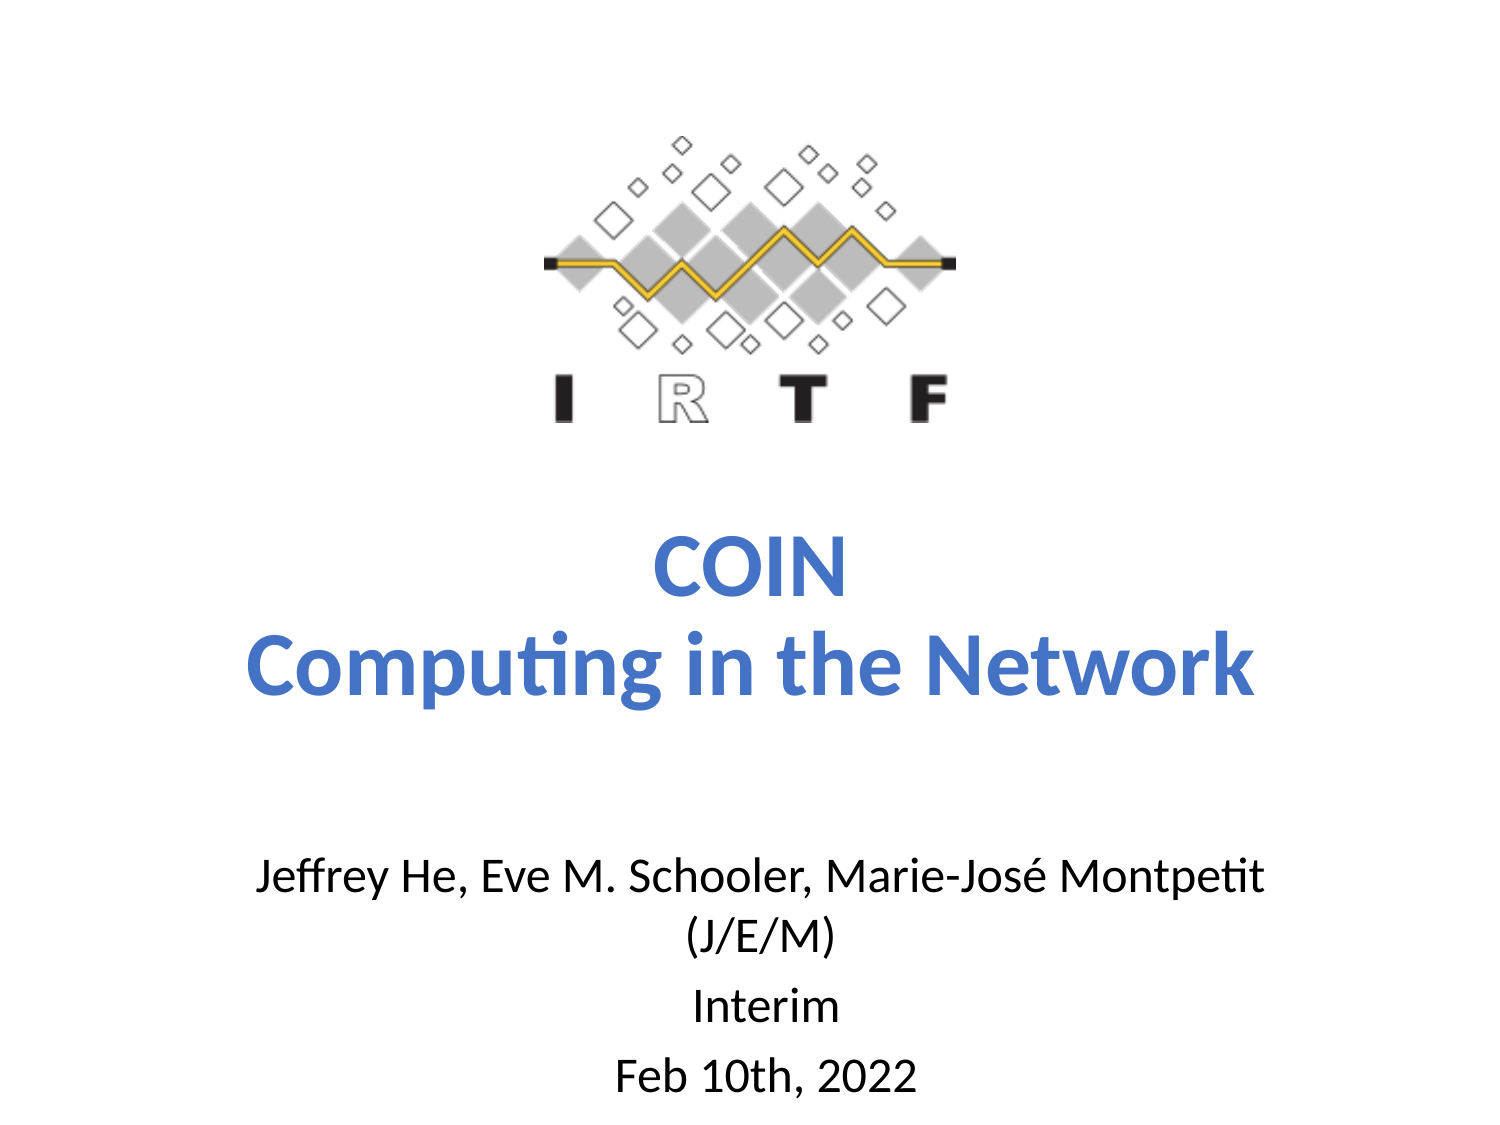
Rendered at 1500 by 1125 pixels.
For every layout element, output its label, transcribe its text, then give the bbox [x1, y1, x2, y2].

text_box Jeffrey He, Eve M. Schooler, Marie-José Montpetit (J/E/M) Interim Feb 10th, 2022 [32, 834, 1500, 1035]
title COIN Computing in the Network [29, 448, 1473, 785]
picture [544, 135, 956, 423]
